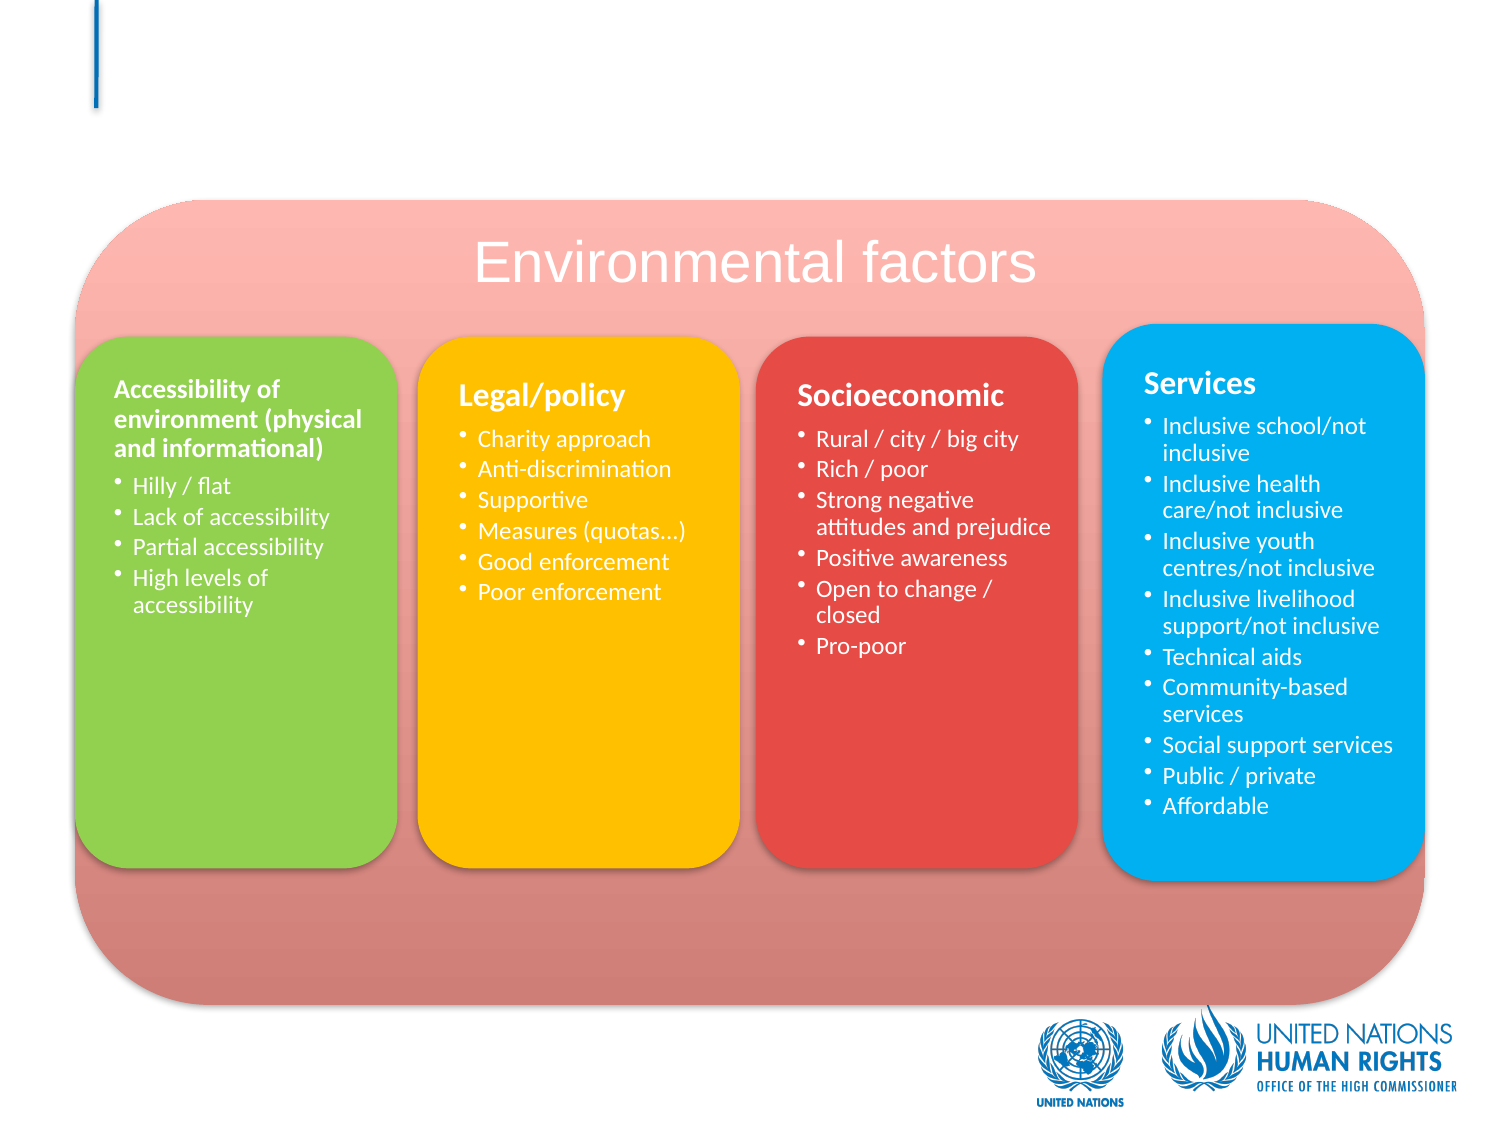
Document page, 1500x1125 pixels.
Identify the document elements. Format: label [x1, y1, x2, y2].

list [74, 199, 1426, 1006]
picture [1037, 990, 1457, 1107]
